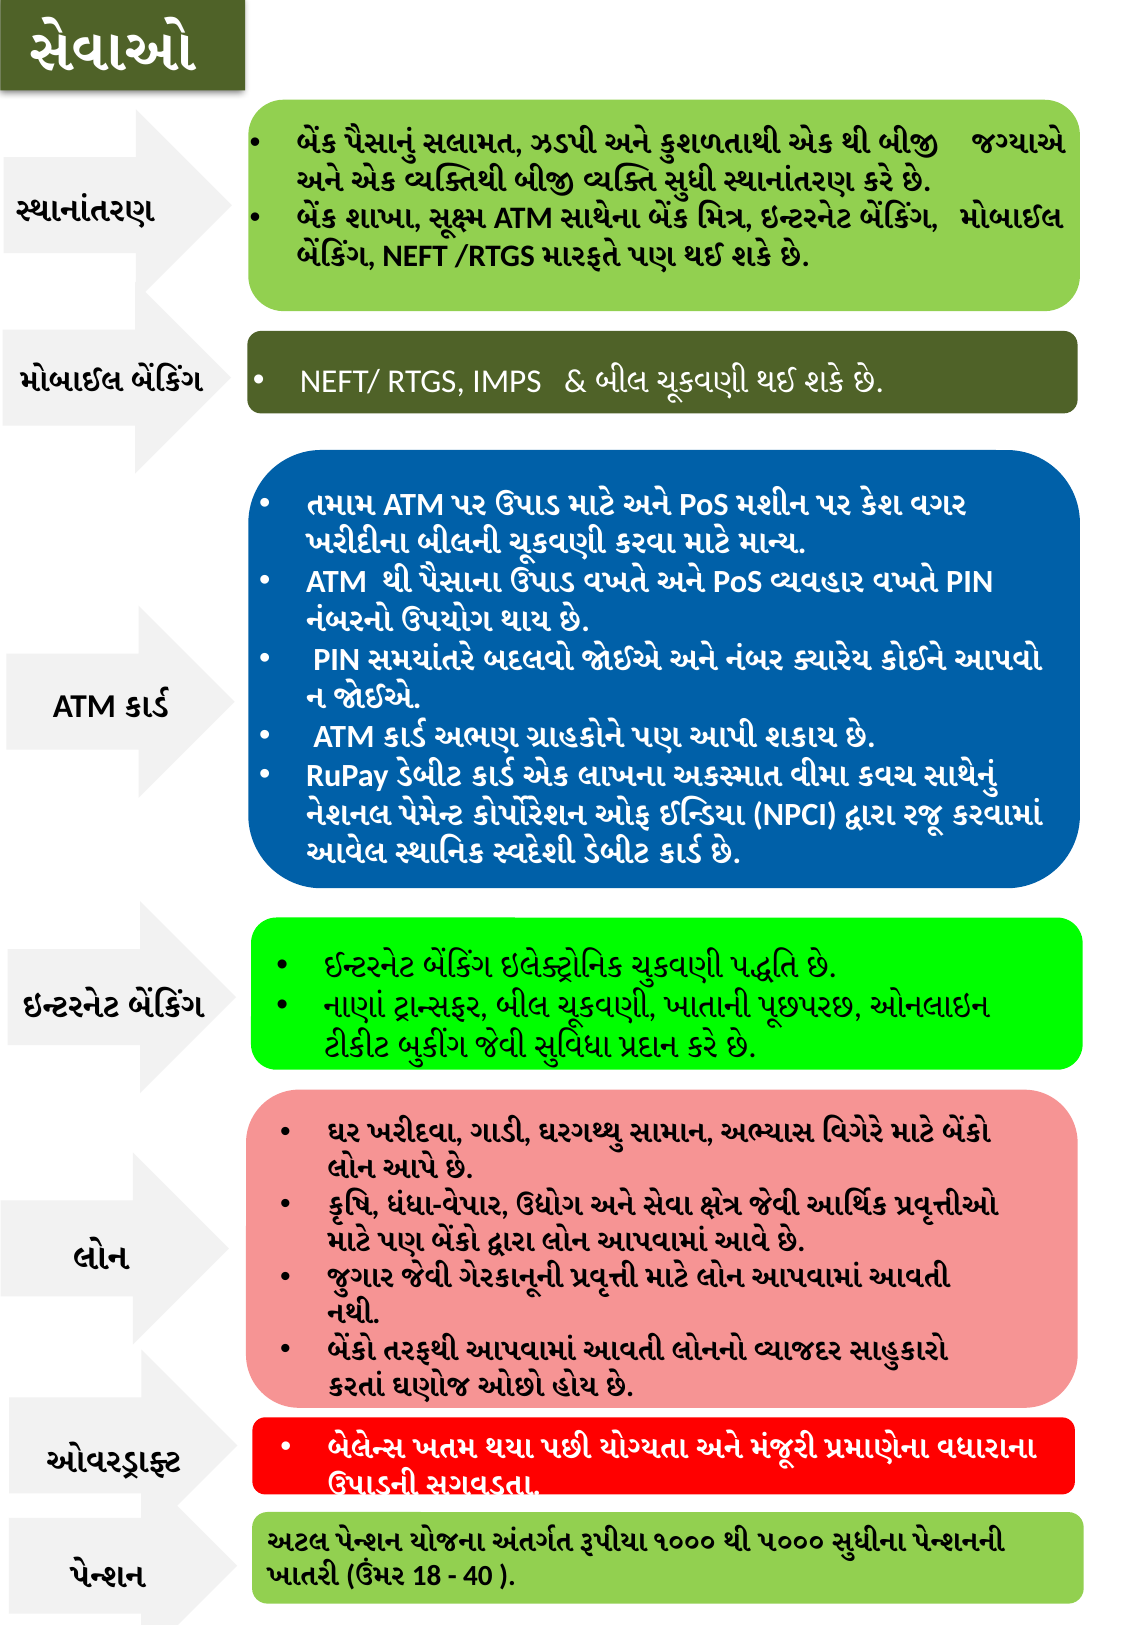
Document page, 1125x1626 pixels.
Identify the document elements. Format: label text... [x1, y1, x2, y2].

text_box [0, 1101, 1078, 1353]
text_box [0, 108, 233, 280]
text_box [6, 1349, 1076, 1468]
text_box [252, 97, 1077, 115]
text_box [0, 1469, 1085, 1625]
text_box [3, 480, 1081, 889]
text_box [0, 0, 246, 91]
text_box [0, 900, 1083, 1094]
text_box બેંક પૈસાનું સલામત, ઝડપી અને કુશળતાથી એક થી બીજી જગ્યાએ અને એક વ્યક્તિથી બીજી વ્યક્તિ સુધી સ્થાનાંતરણ કરે છે. બેંક શાખા, સૂક્ષ્મ ATM સાથેના બેંક મિત્ર, ઇન્ટરનેટ બેંકિંગ, મોબાઈલ બેંકિંગ, NEFT /RTGS મારફતે પણ થઈ શકે છે. [237, 115, 1123, 280]
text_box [0, 281, 1078, 474]
text_box સેવાઓ [14, 4, 209, 90]
